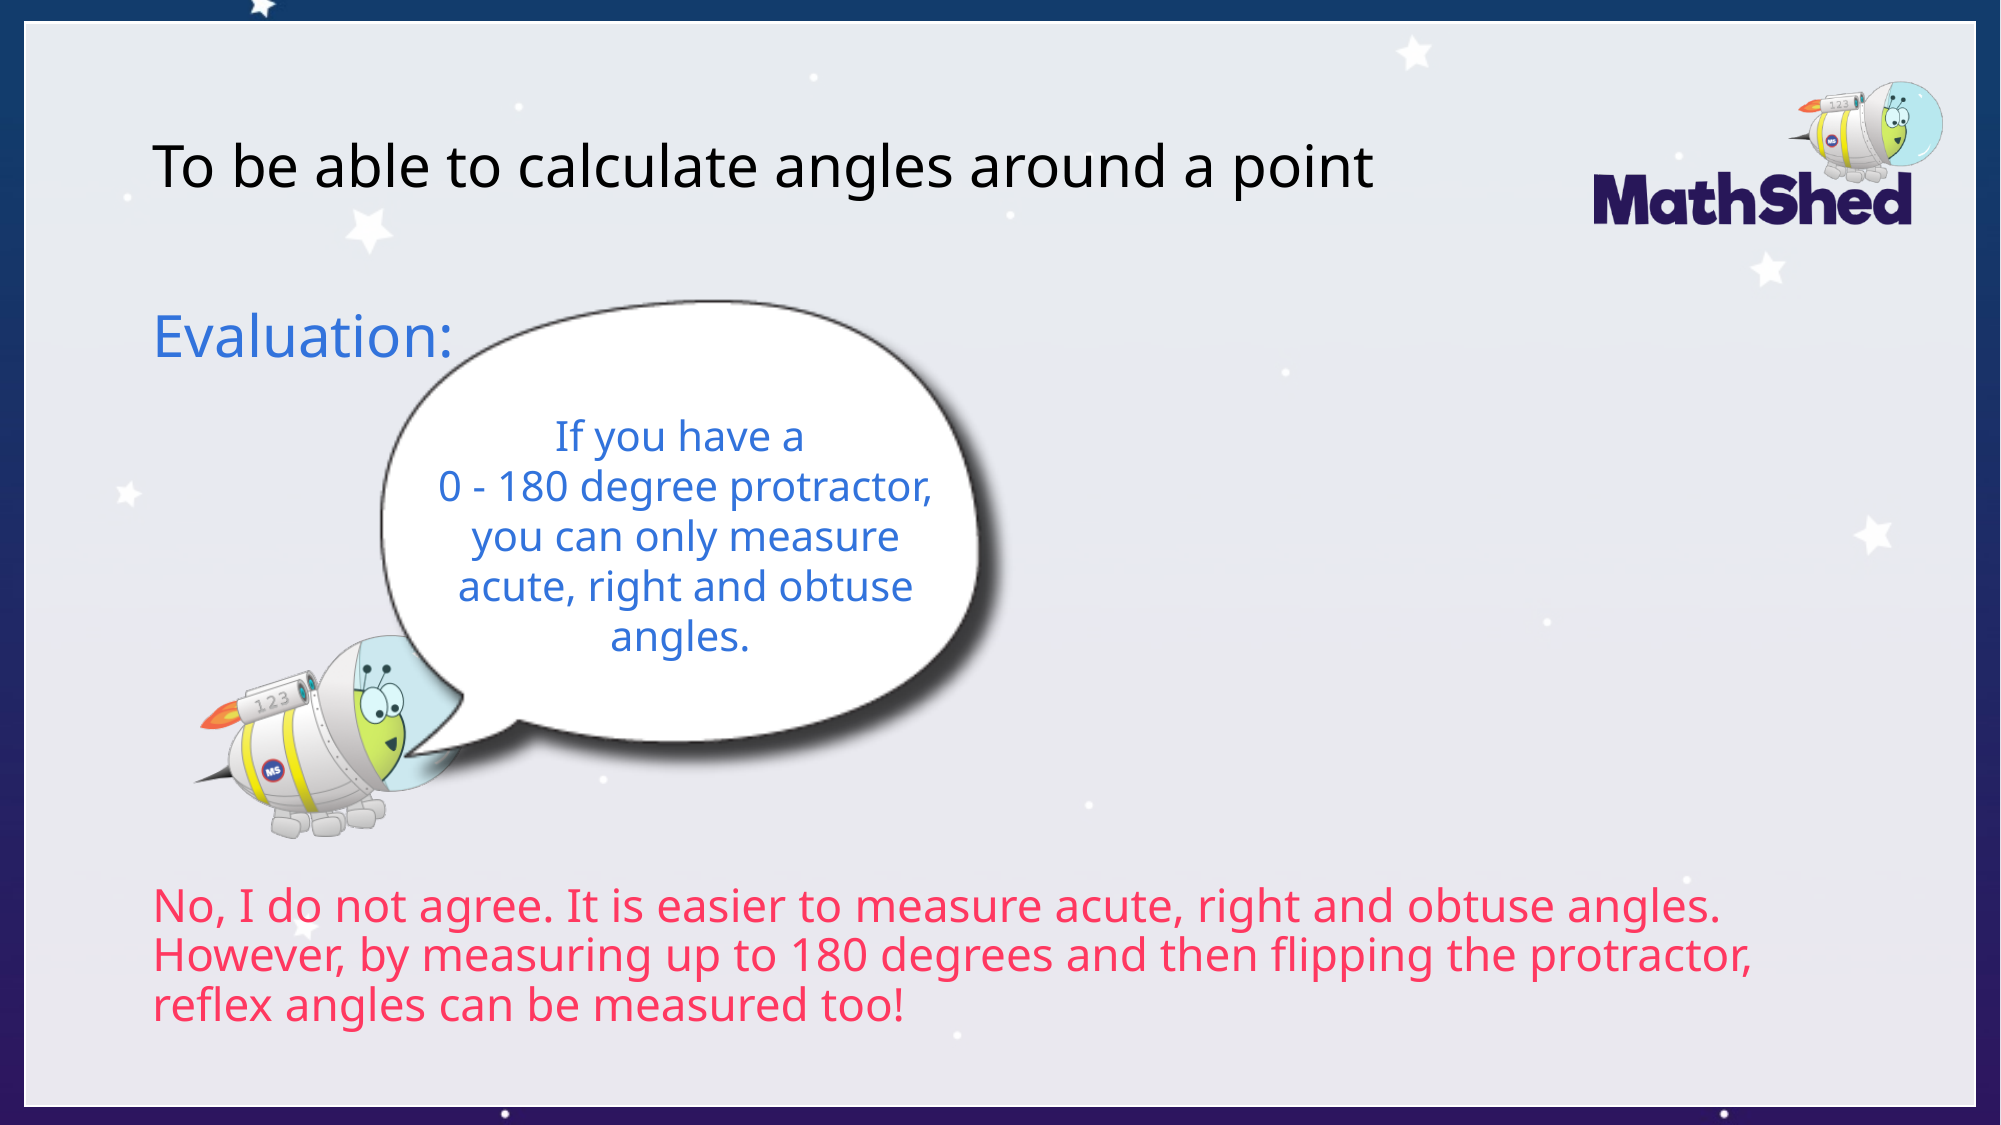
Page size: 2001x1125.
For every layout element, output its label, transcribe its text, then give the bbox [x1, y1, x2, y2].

title To be able to calculate angles around a point [137, 59, 1578, 278]
picture [0, 0, 2001, 1125]
list Evaluation: No, I do not agree. It is easier to measure acute, right and obtuse angles. However, by measuring up to 180 degrees and then flipping the protractor, reflex angles can be measured too! [137, 299, 1863, 1066]
